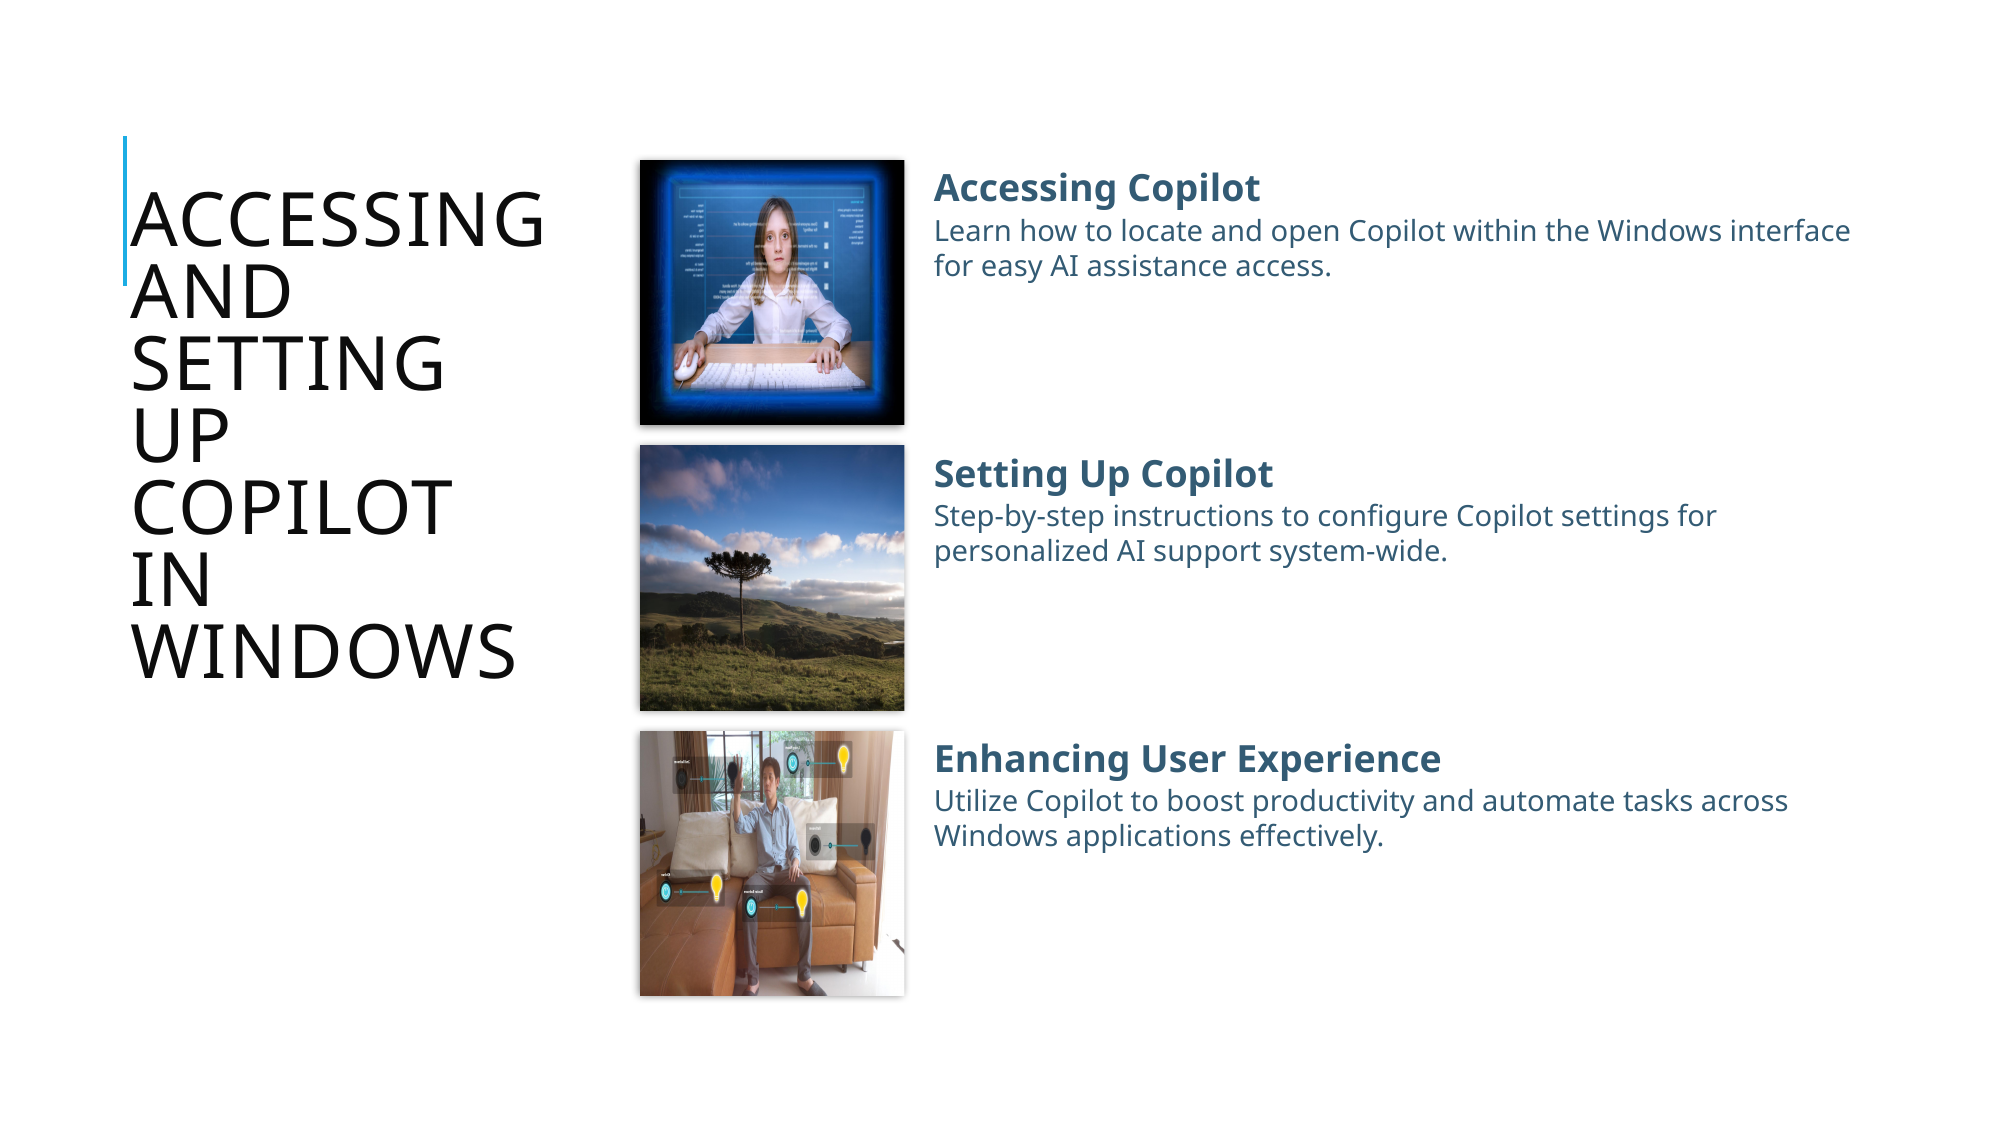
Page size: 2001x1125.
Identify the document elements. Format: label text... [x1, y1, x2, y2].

title Accessing and Setting Up Copilot in Windows [115, 150, 576, 732]
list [639, 160, 1886, 996]
